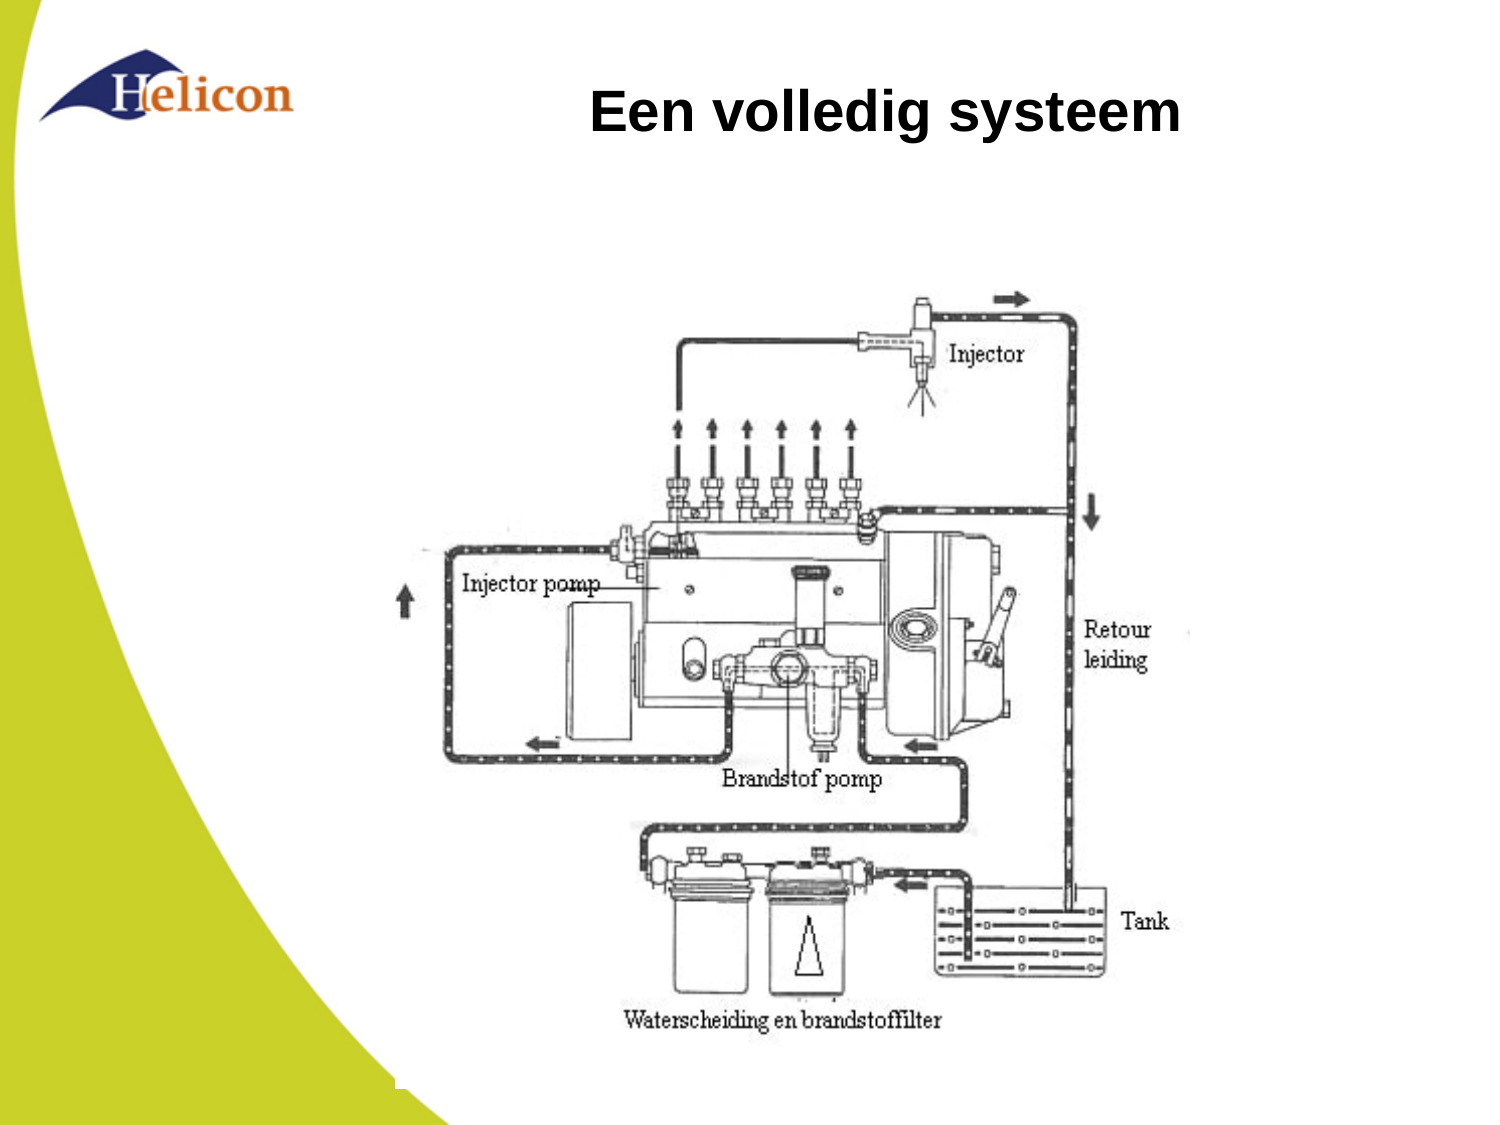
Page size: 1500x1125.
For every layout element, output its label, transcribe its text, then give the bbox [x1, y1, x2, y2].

title Een volledig systeem [324, 54, 1415, 161]
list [395, 290, 1190, 1089]
picture [0, 0, 1500, 1125]
